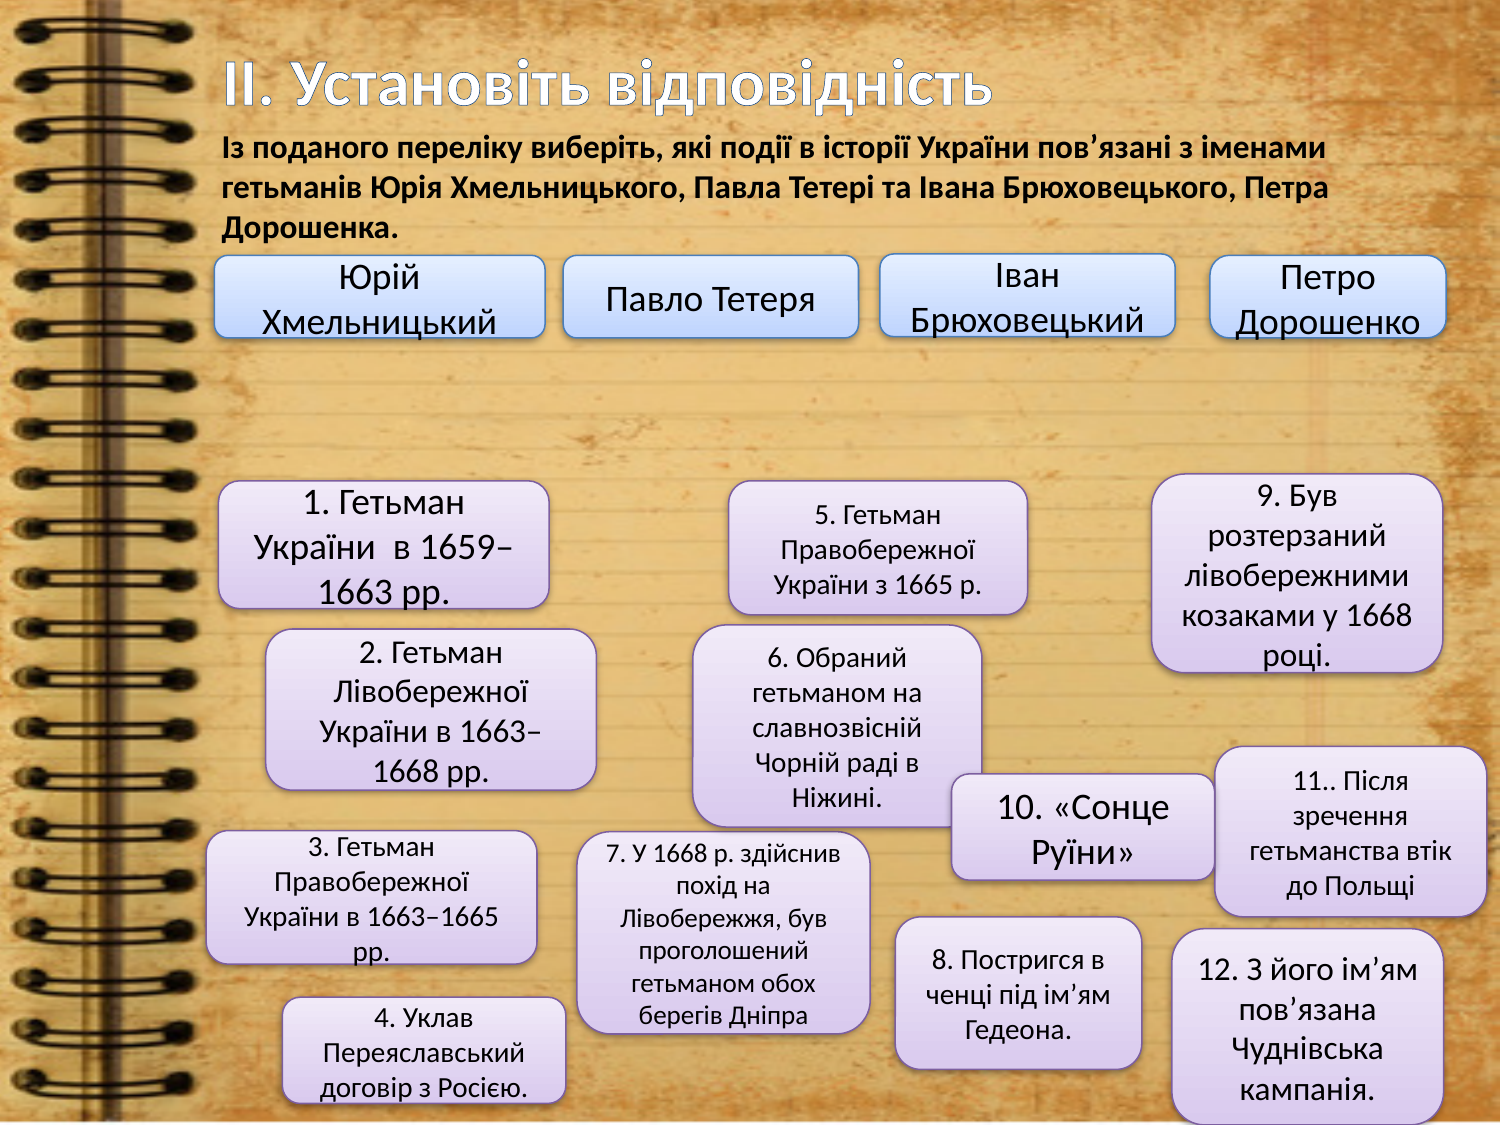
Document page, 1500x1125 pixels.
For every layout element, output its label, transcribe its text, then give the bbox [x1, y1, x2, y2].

text_box 10. «Сонце Руїни» [950, 773, 1216, 881]
text_box 5. Гетьман Правобережної України з 1665 р. [727, 480, 1029, 616]
text_box 3. Гетьман Правобережної України в 1663–1665 рр. [205, 829, 538, 965]
text_box 11.. Після зречення гетьманства втік до Польщі [1213, 745, 1488, 918]
text_box 4. Уклав Переяславський договір з Росією. [281, 996, 567, 1105]
text_box Павло Тетеря [562, 254, 860, 339]
text_box 6. Обраний гетьманом на славнозвісній Чорній раді в Ніжині. [691, 624, 983, 828]
picture [0, 0, 1500, 1125]
text_box Юрій Хмельницький [213, 254, 546, 339]
list ІІ. Установіть відповідність Із поданого переліку виберіть, які події в історії України пов’язані з іменами гетьманів Юрія Хмельницького, Павла Тетері та Івана Брюховецького, Петра Дорошенка. [206, 30, 1483, 1094]
text_box 12. З його ім’ям пов’язана Чуднівська кампанія. [1171, 927, 1445, 1125]
text_box 9. Був розтерзаний лівобережними козаками у 1668 році. [1150, 473, 1444, 674]
text_box 1. Гетьман України в 1659–1663 рр. [217, 480, 550, 610]
text_box 7. У 1668 р. здійснив похід на Лівобережжя, був проголошений гетьманом обох берегів Дніпра [576, 830, 872, 1035]
text_box Іван Брюховецький [879, 253, 1177, 338]
text_box 8. Постригся в ченці під ім’ям Гедеона. [894, 916, 1143, 1071]
text_box Петро Дорошенко [1209, 254, 1447, 339]
text_box 2. Гетьман Лівобережної України в 1663–1668 рр. [264, 628, 598, 791]
